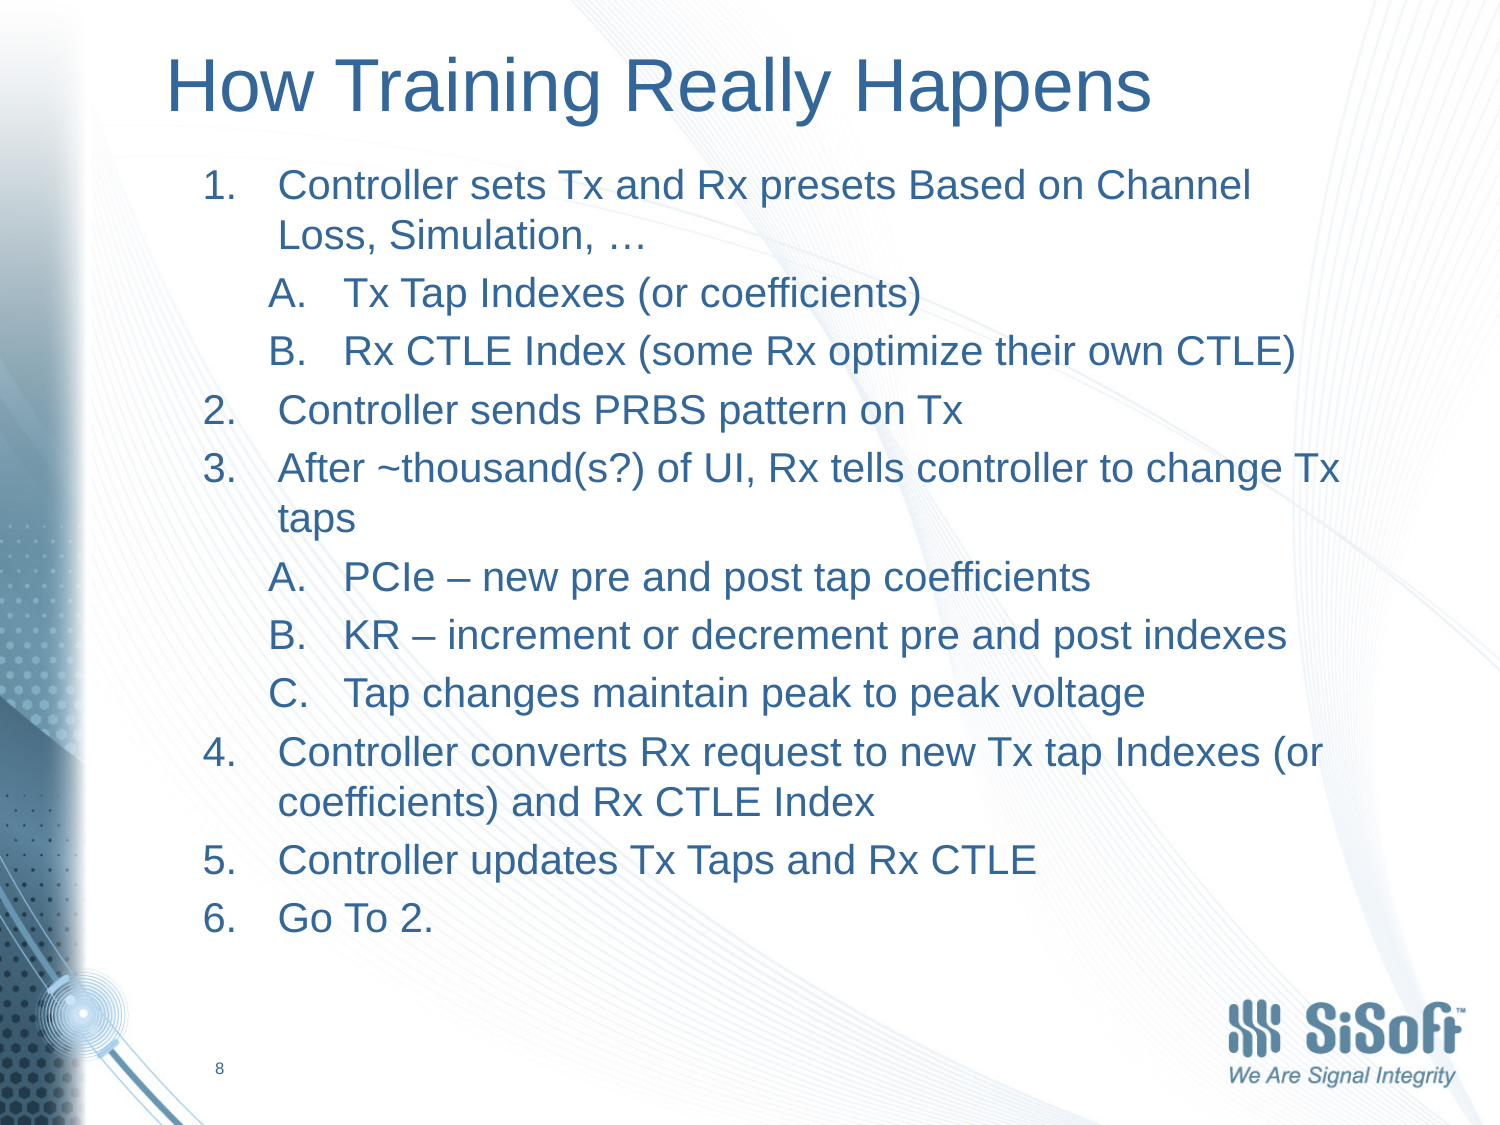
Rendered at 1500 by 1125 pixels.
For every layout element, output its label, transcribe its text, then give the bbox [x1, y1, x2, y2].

list Controller sets Tx and Rx presets Based on Channel Loss, Simulation, … Tx Tap Indexes (or coefficients) Rx CTLE Index (some Rx optimize their own CTLE) Controller sends PRBS pattern on Tx After ~thousand(s?) of UI, Rx tells controller to change Tx taps PCIe – new pre and post tap coefficients KR – increment or decrement pre and post indexes Tap changes maintain peak to peak voltage Controller converts Rx request to new Tx tap Indexes (or coefficients) and Rx CTLE Index Controller updates Tx Taps and Rx CTLE Go To 2. [187, 149, 1363, 1000]
picture [0, 0, 1500, 1125]
title How Training Really Happens [150, 24, 1300, 138]
footer 8 [200, 1050, 975, 1104]
